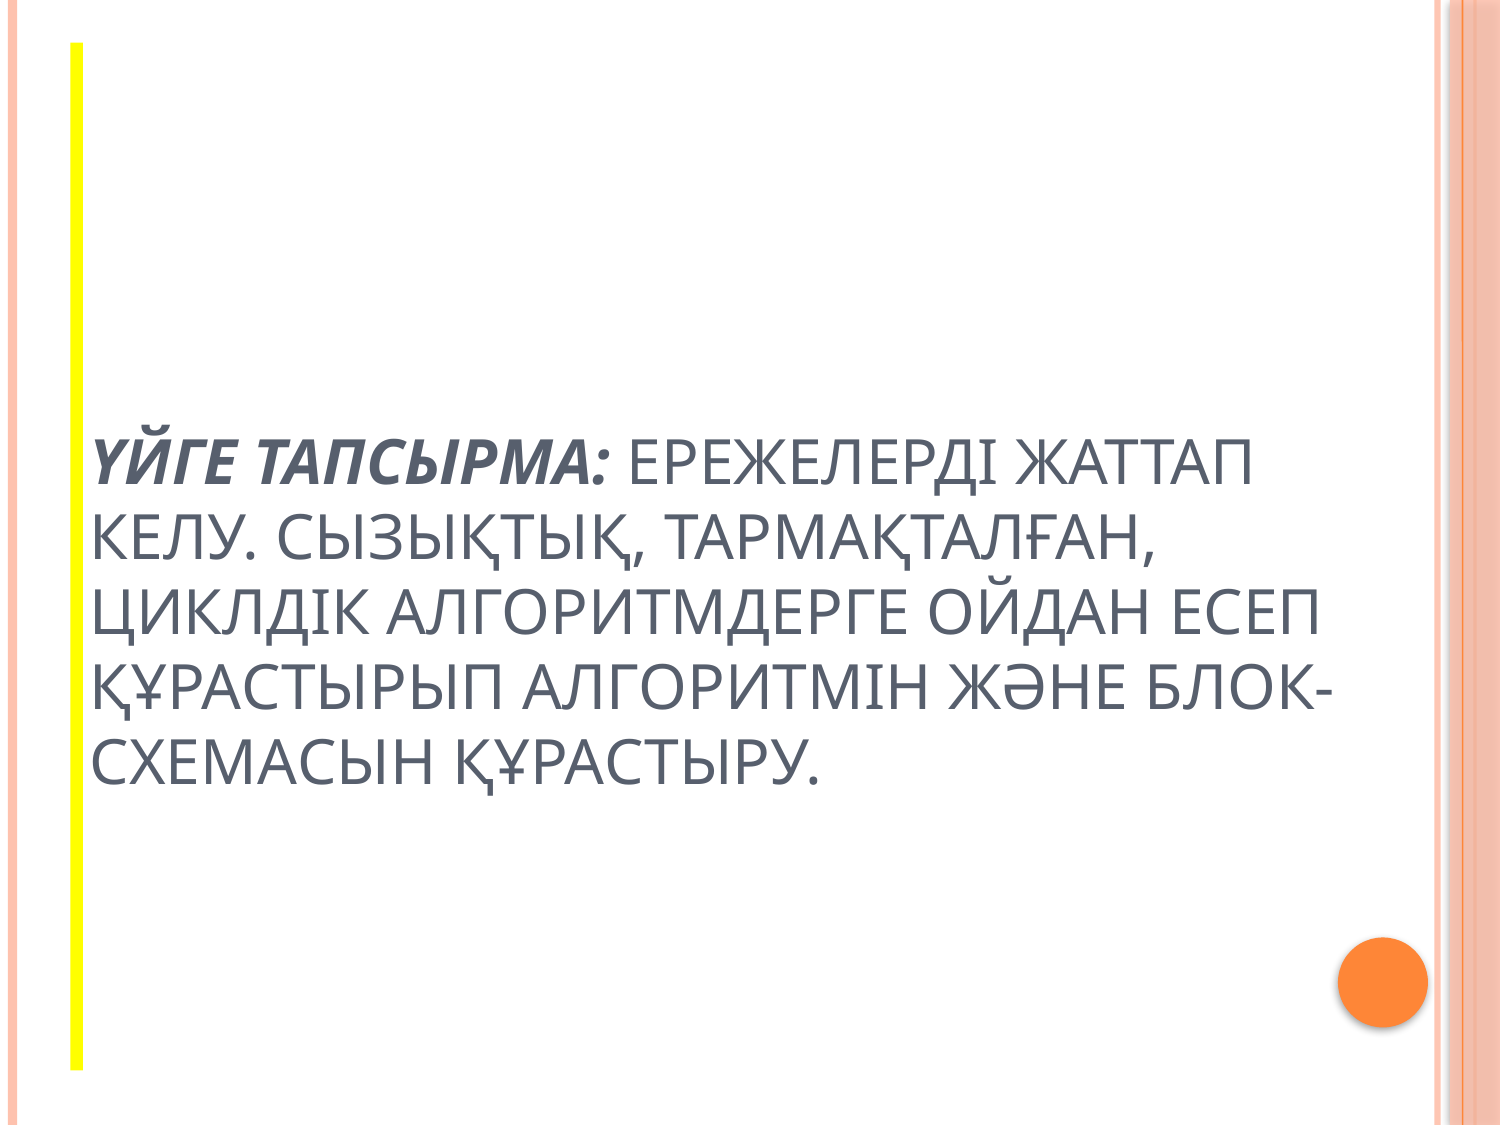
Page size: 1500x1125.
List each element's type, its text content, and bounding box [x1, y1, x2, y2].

title Үйге тапсырма: Ережелерді жаттап келу. Сызықтық, тармақталған, циклдік алгоритмдерге ойдан есеп құрастырып алгоритмін және блок-схемасын құрастыру. [75, 45, 1425, 879]
